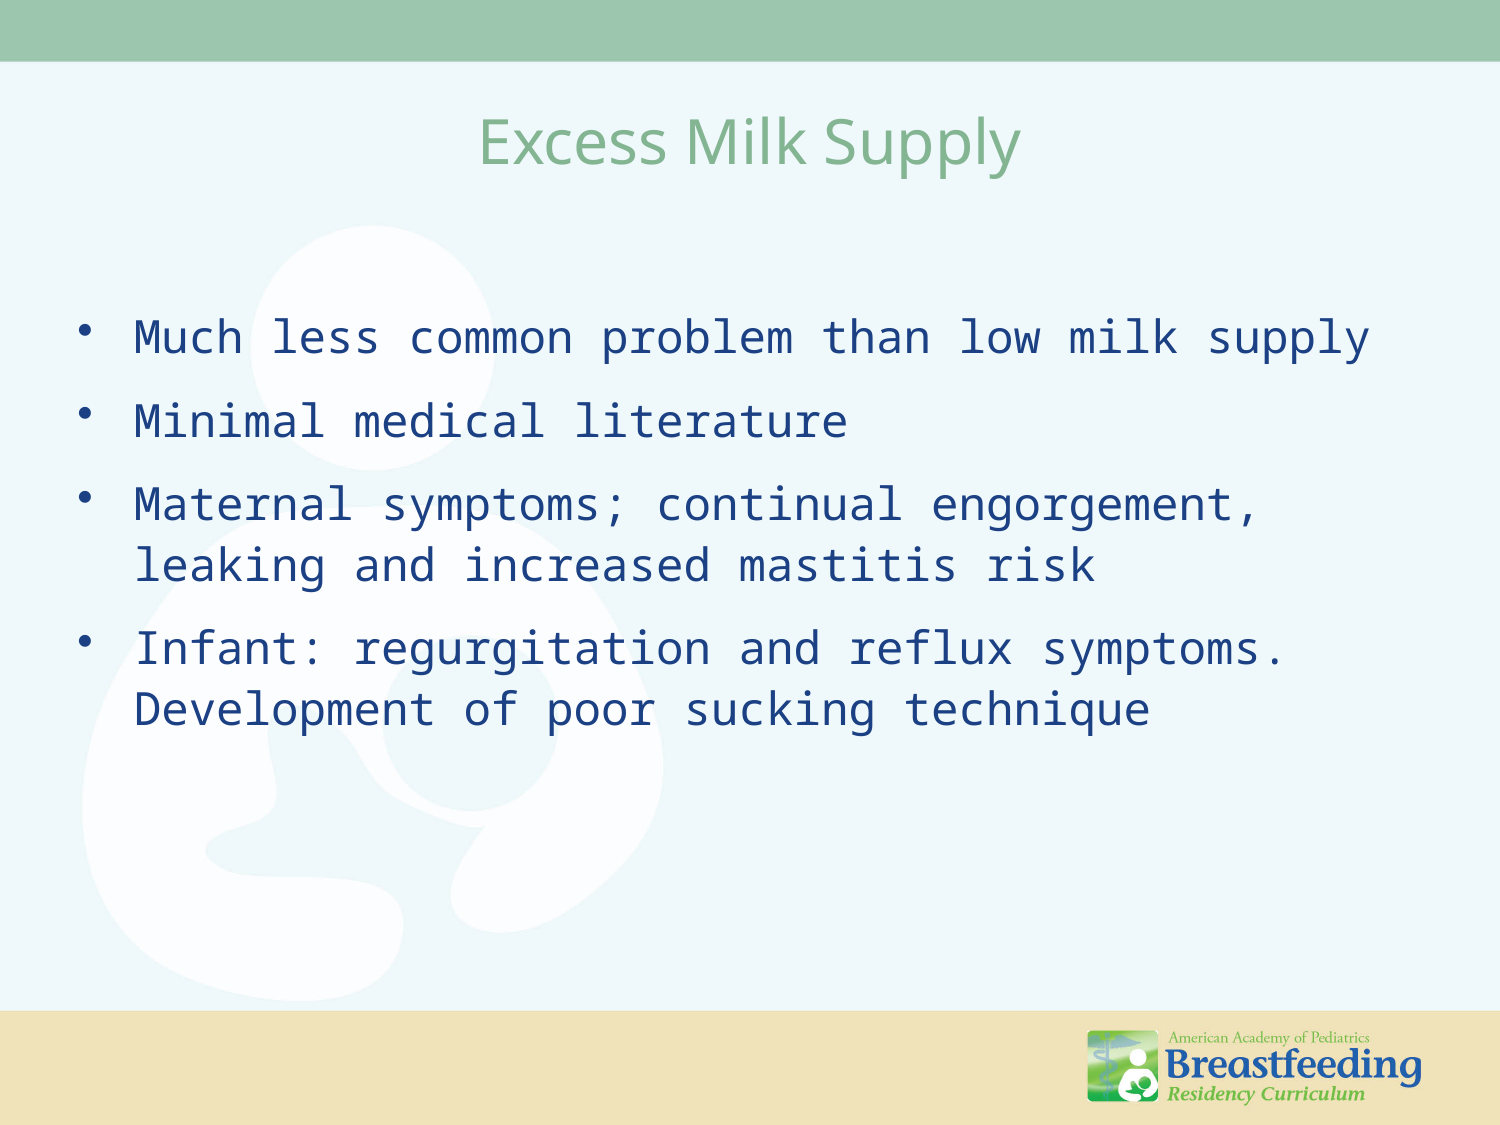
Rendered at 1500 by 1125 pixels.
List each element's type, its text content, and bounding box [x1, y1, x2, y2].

list Much less common problem than low milk supply Minimal medical literature Maternal symptoms; continual engorgement, leaking and increased mastitis risk Infant: regurgitation and reflux symptoms. Development of poor sucking technique [62, 294, 1413, 1038]
picture [0, 0, 1500, 1125]
title Excess Milk Supply [74, 44, 1426, 235]
